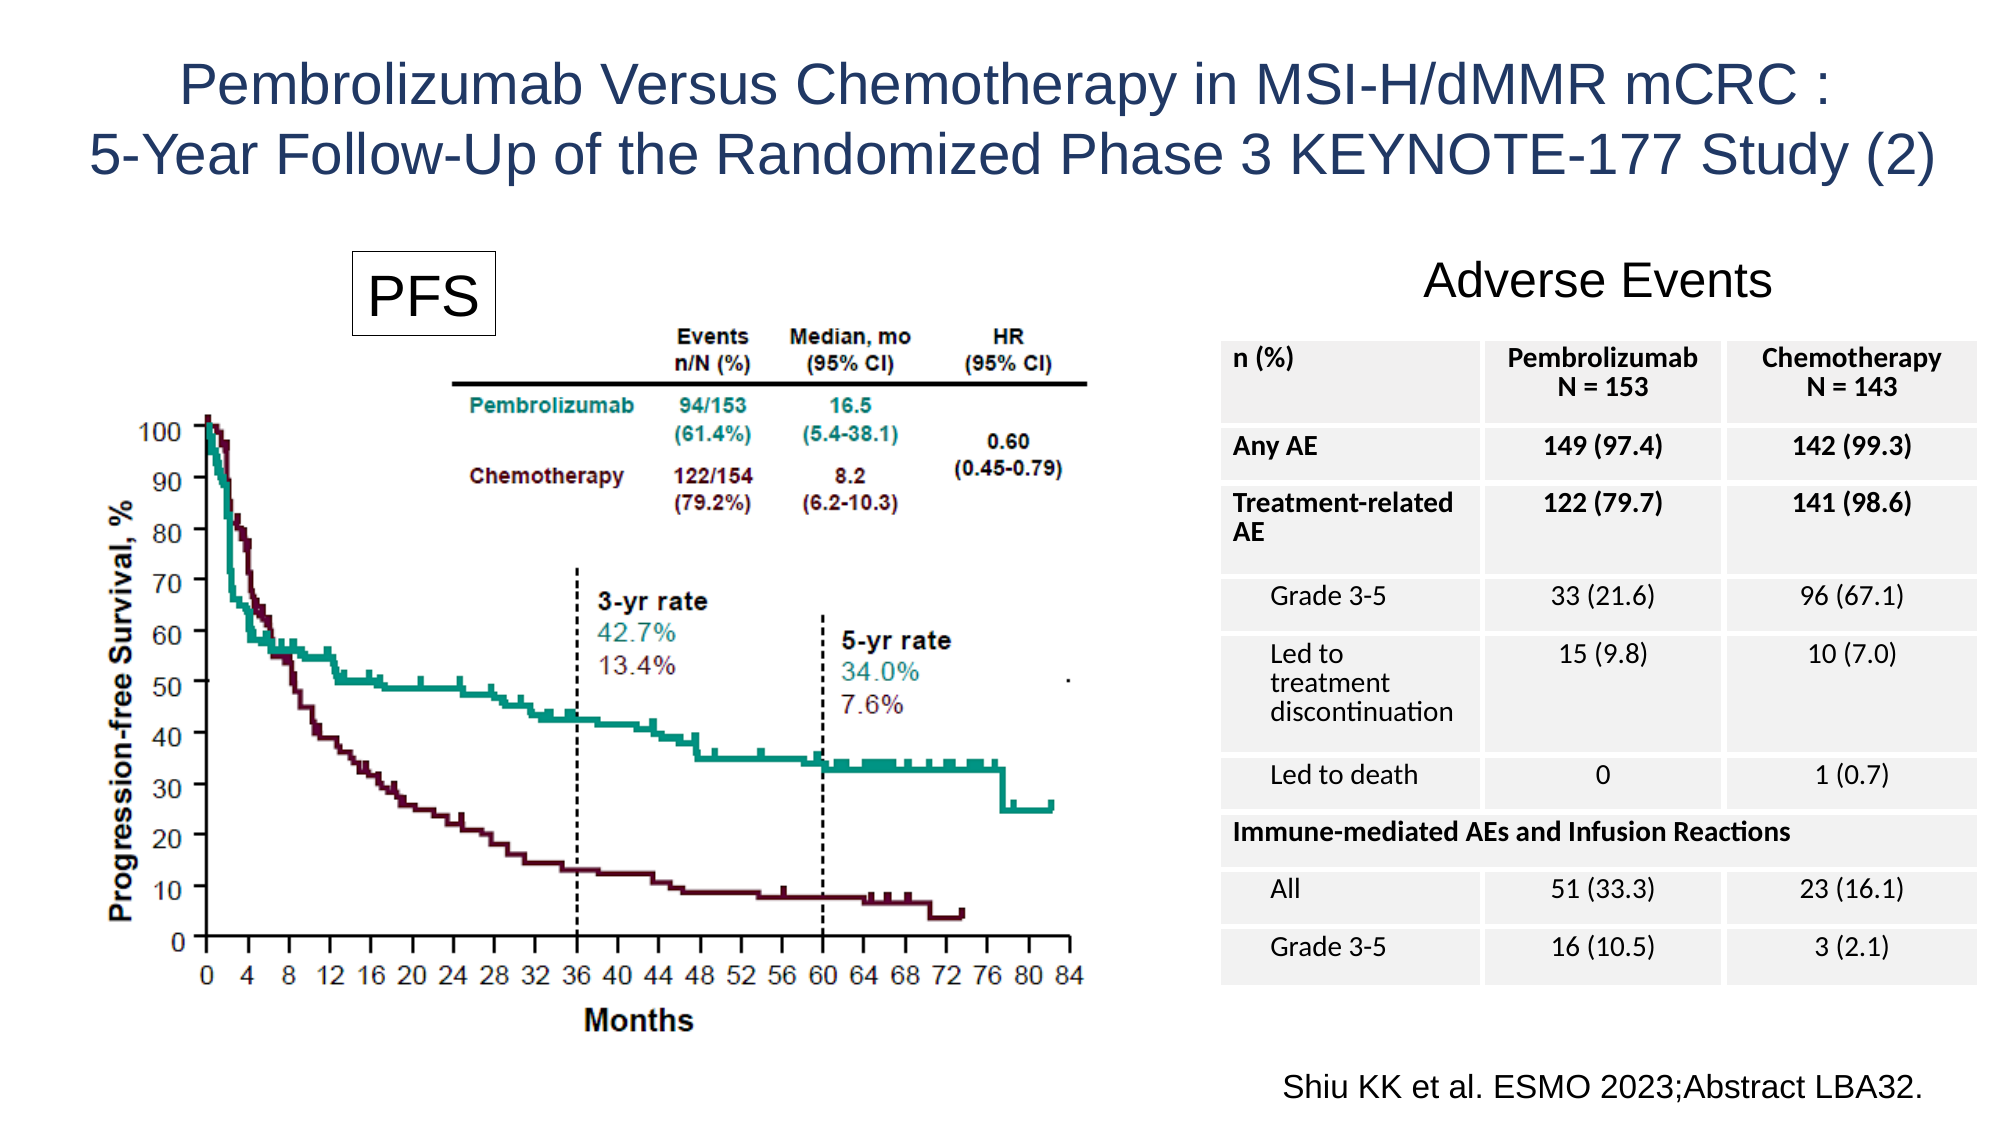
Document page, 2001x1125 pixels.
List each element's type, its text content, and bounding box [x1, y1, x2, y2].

table_cell All [1221, 872, 1480, 924]
table_cell Led to death [1221, 758, 1480, 809]
table_cell 1 (0.7) [1727, 758, 1977, 809]
table_cell 122 (79.7) [1485, 486, 1721, 574]
table_cell 15 (9.8) [1485, 636, 1721, 752]
text_box Shiu KK et al. ESMO 2023;Abstract LBA32. [1267, 1057, 1981, 1113]
picture [105, 313, 1114, 1041]
table_cell 33 (21.6) [1485, 579, 1721, 631]
table_cell Any AE [1221, 428, 1480, 480]
text_box Pembrolizumab Versus Chemotherapy in MSI-H/dMMR mCRC : 5-Year Follow-Up of the Randomized Phase 3 KEYNOTE-177 Study (2) [48, 39, 1981, 194]
table_cell Treatment-related AE [1221, 486, 1480, 574]
table_cell 51 (33.3) [1485, 872, 1721, 924]
table_cell 3 (2.1) [1727, 929, 1977, 985]
table_cell 149 (97.4) [1485, 428, 1721, 480]
table_cell Grade 3-5 [1221, 579, 1480, 631]
text_box Adverse Events [1408, 239, 1789, 315]
text_box PFS [352, 251, 496, 313]
table_cell Immune-mediated AEs and Infusion Reactions [1221, 815, 1977, 867]
table_header Chemotherapy N = 143 [1727, 341, 1977, 423]
table_cell 142 (99.3) [1727, 428, 1977, 480]
table_cell 10 (7.0) [1727, 636, 1977, 752]
table_cell Led to treatment discontinuation [1221, 636, 1480, 752]
table_cell 141 (98.6) [1727, 486, 1977, 574]
table_cell Grade 3-5 [1221, 929, 1480, 985]
table_cell 23 (16.1) [1727, 872, 1977, 924]
table_cell 96 (67.1) [1727, 579, 1977, 631]
table_header n (%) [1221, 341, 1480, 423]
table_header Pembrolizumab N = 153 [1485, 341, 1721, 423]
table_cell 0 [1485, 758, 1721, 809]
table_cell 16 (10.5) [1485, 929, 1721, 985]
